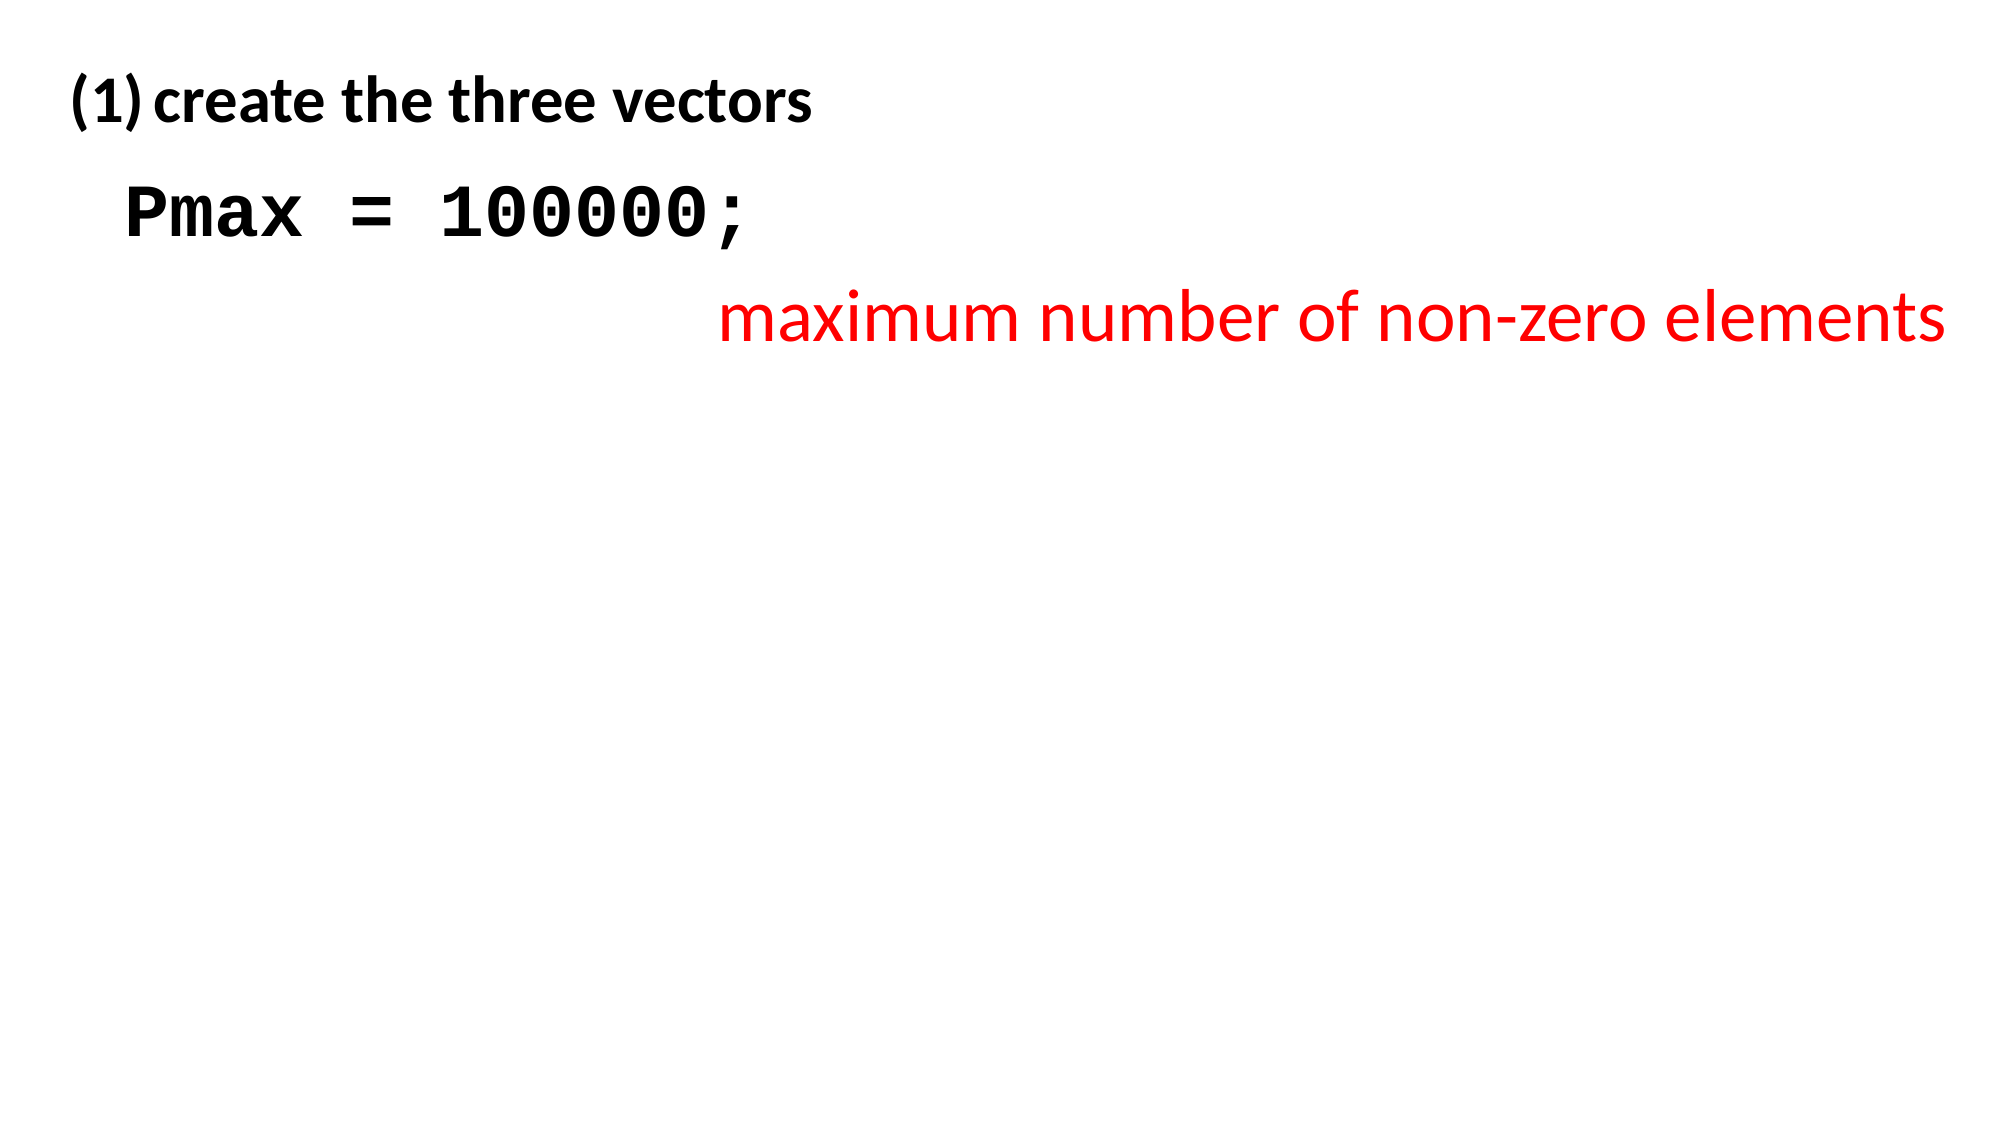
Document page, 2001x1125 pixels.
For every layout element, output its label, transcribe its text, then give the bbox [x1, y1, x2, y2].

text_box create the three vectors [54, 48, 1946, 144]
text_box maximum number of non-zero elements [702, 258, 1987, 364]
text_box Pmax = 100000; [109, 154, 1827, 260]
